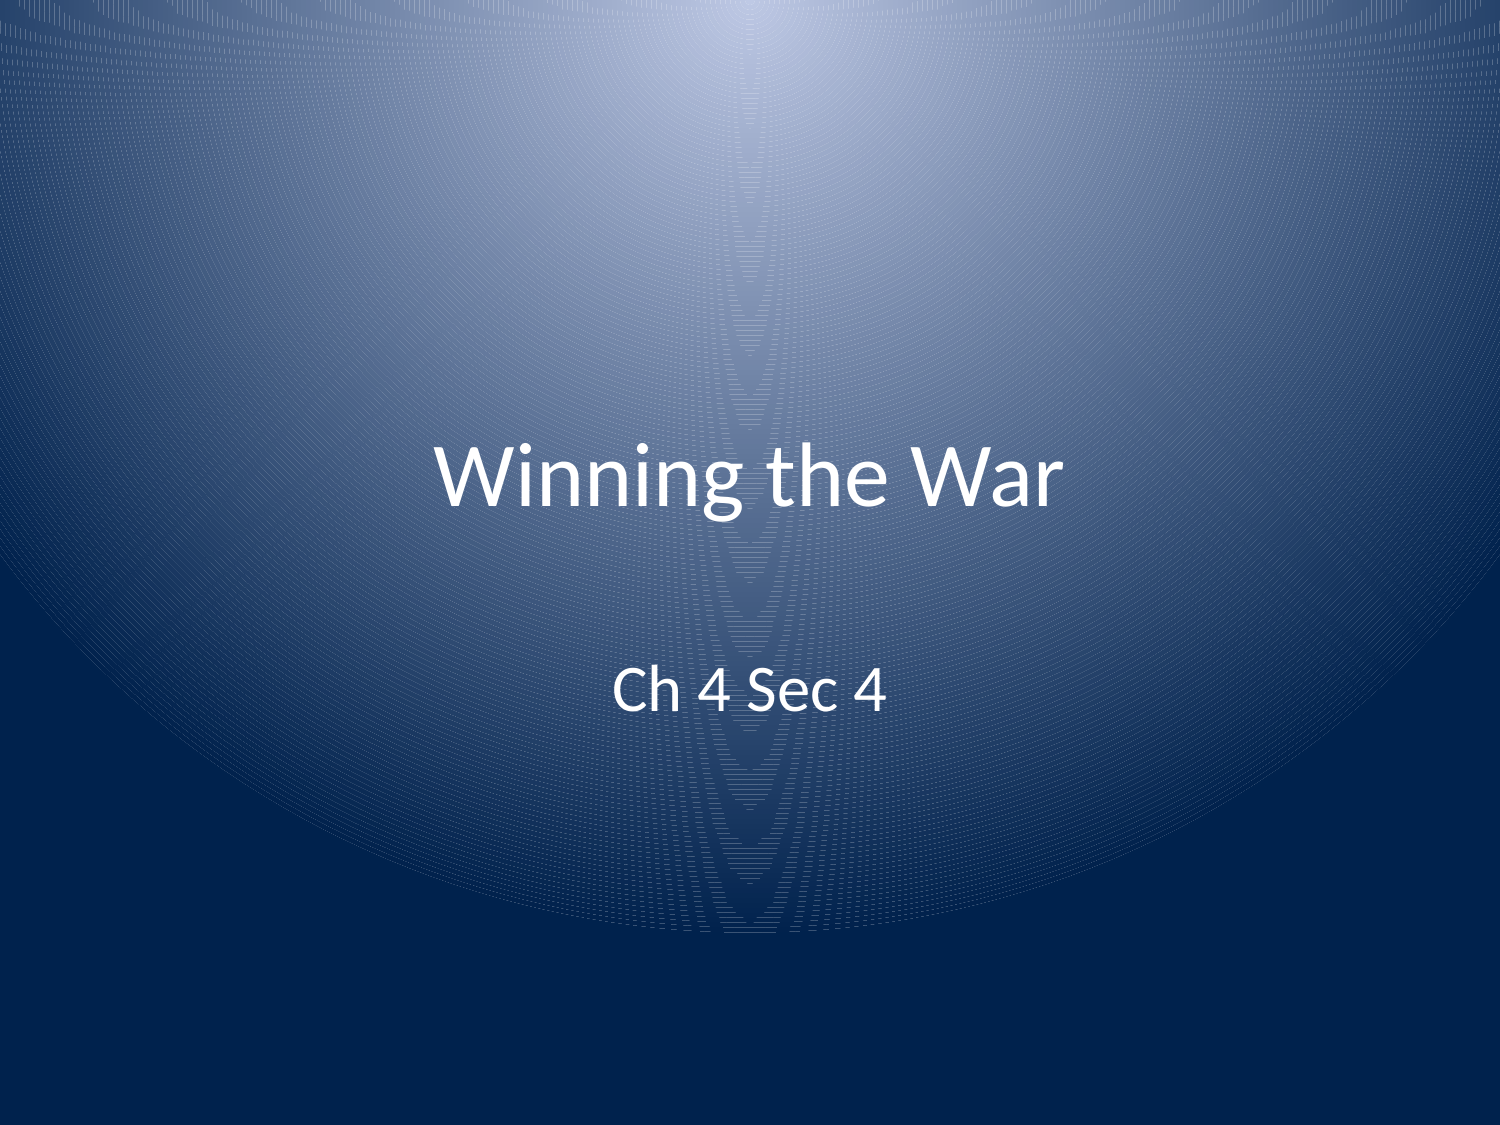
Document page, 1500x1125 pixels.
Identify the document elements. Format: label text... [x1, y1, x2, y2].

title Winning the War [112, 349, 1388, 591]
subtitle Ch 4 Sec 4 [225, 637, 1275, 925]
